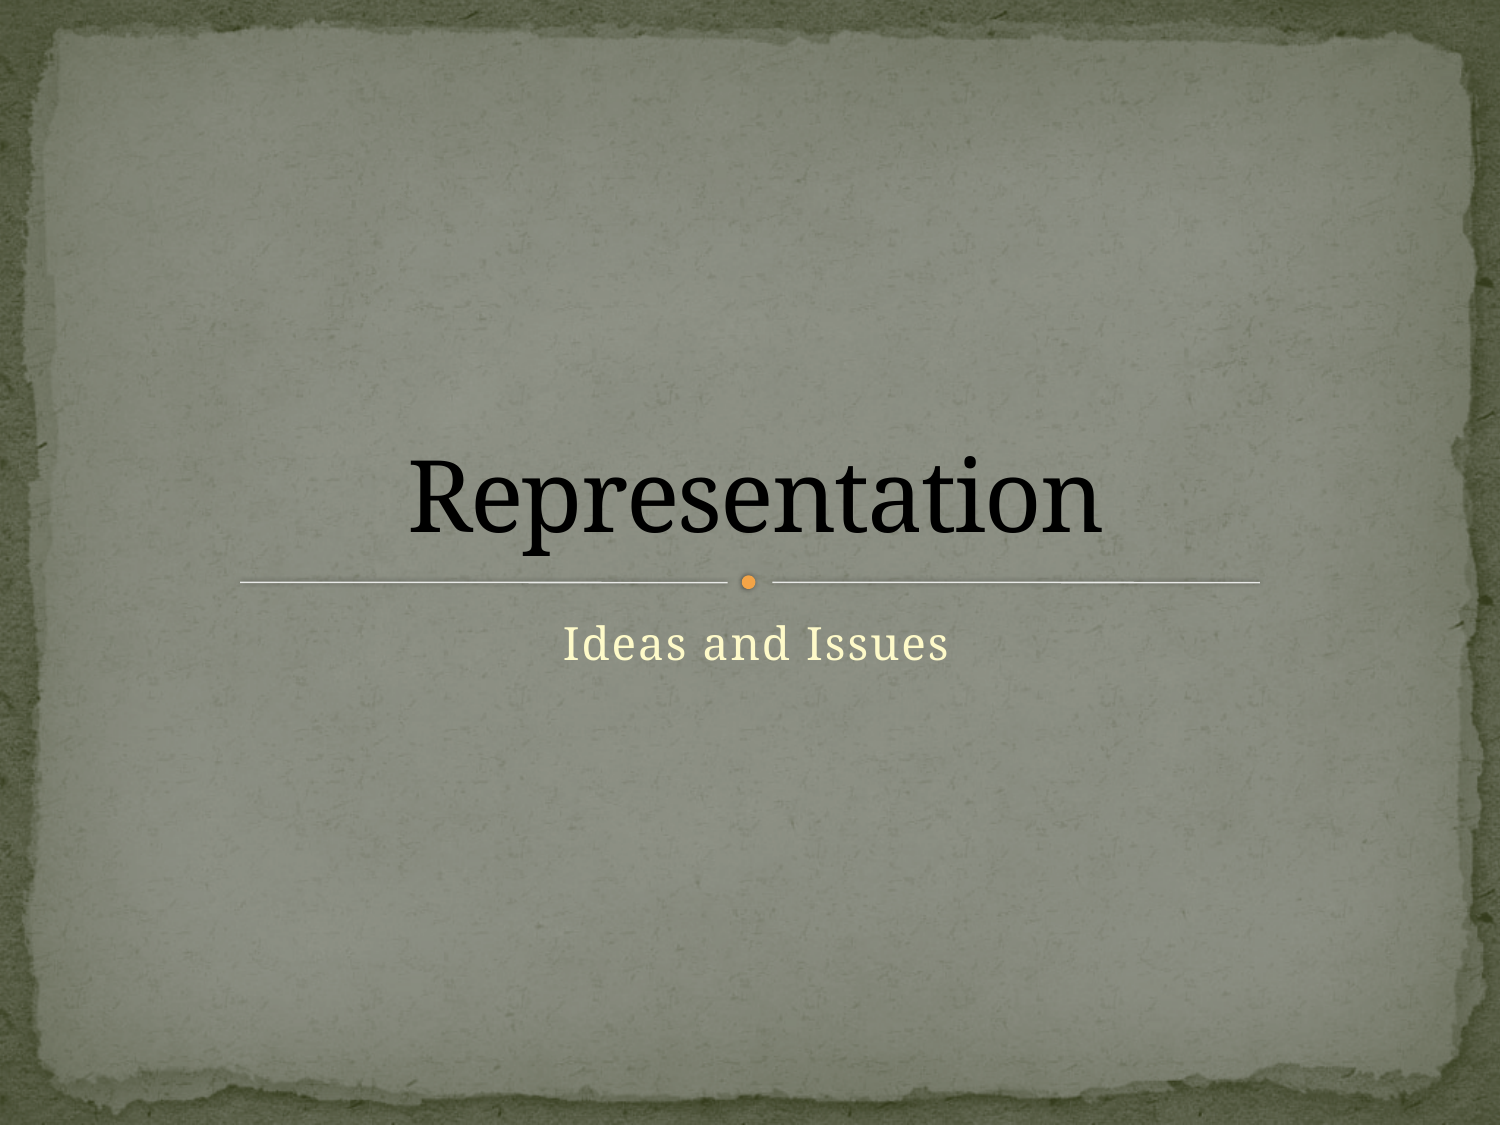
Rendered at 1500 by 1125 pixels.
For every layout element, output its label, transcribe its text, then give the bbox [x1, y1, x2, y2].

title Representation [74, 235, 1438, 561]
subtitle Ideas and Issues [75, 606, 1438, 795]
